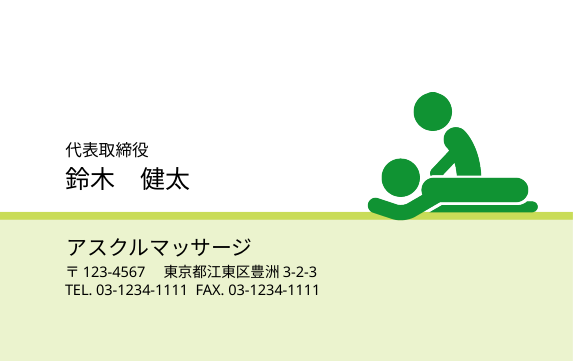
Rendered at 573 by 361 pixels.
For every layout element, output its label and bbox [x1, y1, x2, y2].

picture [0, 91, 573, 361]
